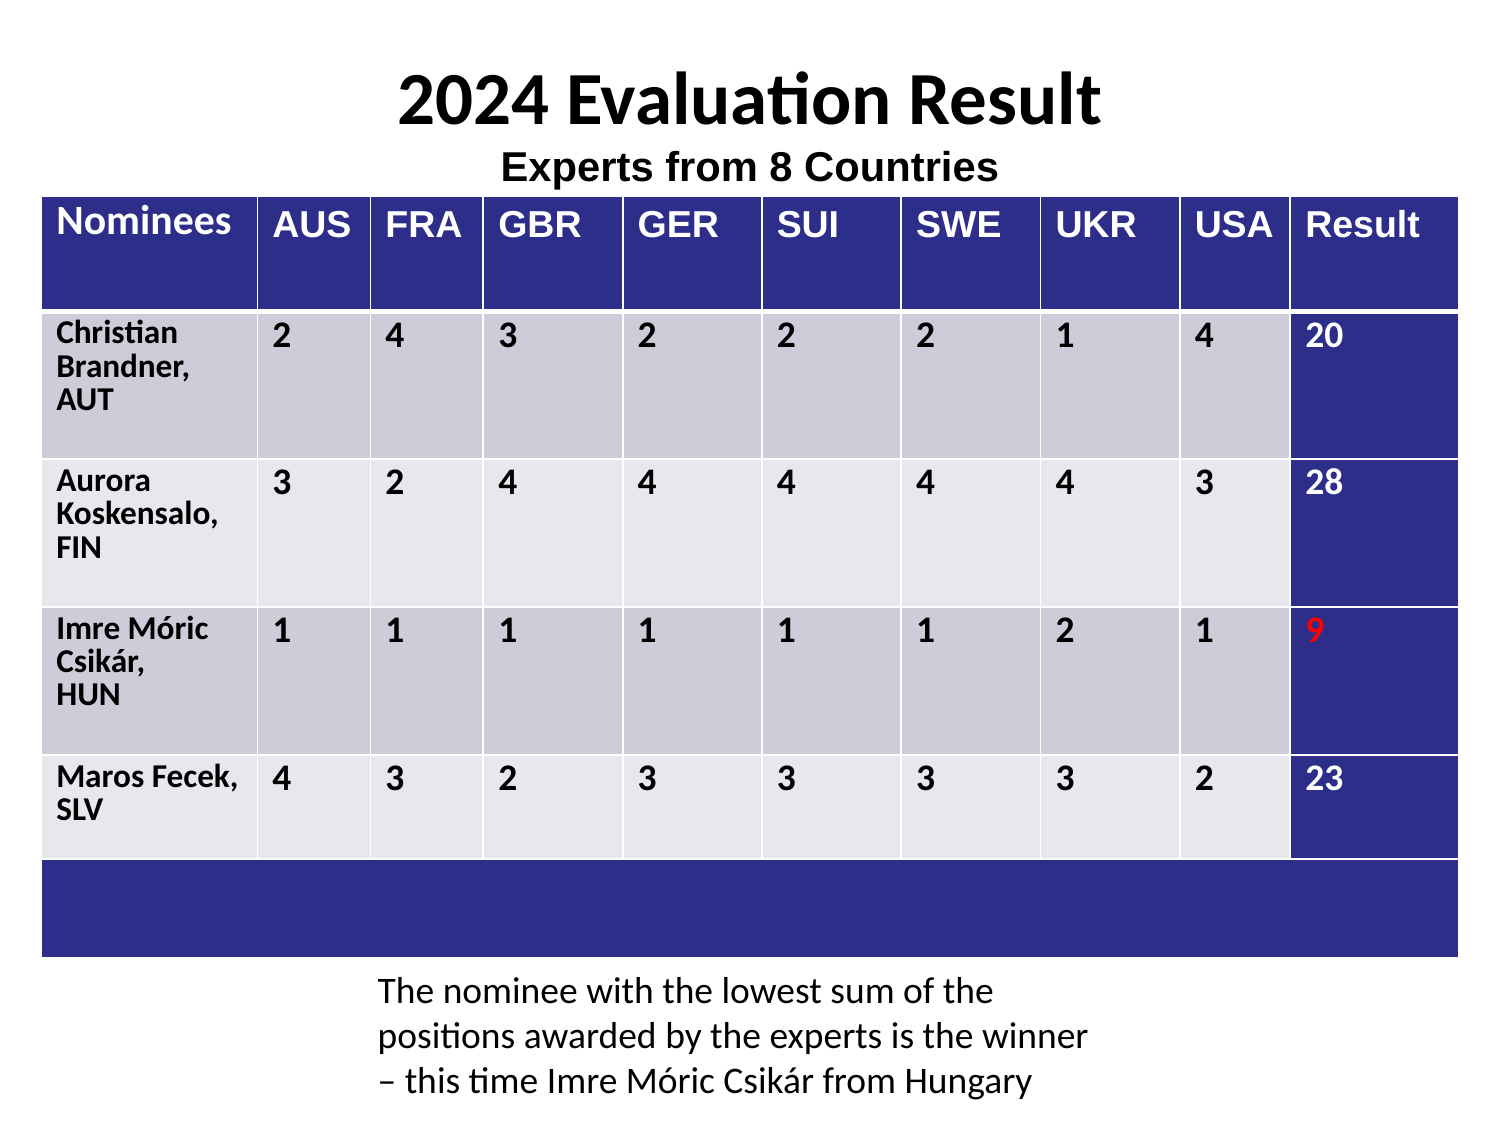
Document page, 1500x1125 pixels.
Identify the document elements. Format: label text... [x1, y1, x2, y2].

table_header UKR [1041, 197, 1179, 309]
table_cell 4 [1041, 460, 1179, 606]
table_cell Christian Brandner, AUT [42, 314, 257, 458]
table_cell 2 [371, 460, 482, 606]
text_box The nominee with the lowest sum of the positions awarded by the experts is the winner – this time Imre Móric Csikár from Hungary [362, 958, 1113, 1108]
table_cell 20 [1291, 314, 1458, 458]
table_cell 2 [484, 756, 622, 858]
table_cell 2 [1181, 756, 1289, 858]
table_cell 3 [902, 756, 1040, 858]
table_cell 3 [371, 756, 482, 858]
table_header Result [1291, 197, 1458, 309]
table_header USA [1181, 197, 1289, 309]
table_header FRA [371, 197, 482, 309]
table_cell 2 [1041, 608, 1179, 754]
table_header SUI [763, 197, 900, 309]
table_cell 1 [1181, 608, 1289, 754]
table_cell 28 [1291, 460, 1458, 606]
table_cell 3 [763, 756, 900, 858]
table_cell 1 [258, 608, 370, 754]
table_cell 4 [258, 756, 370, 858]
table_cell 9 [1291, 608, 1458, 754]
table_cell 3 [484, 314, 622, 458]
table_cell 4 [371, 314, 482, 458]
table_cell 23 [1291, 756, 1458, 858]
table_cell 1 [484, 608, 622, 754]
table_cell Maros Fecek, SLV [42, 756, 257, 858]
table_cell Imre Móric Csikár, HUN [42, 608, 257, 754]
table_header Nominees [42, 197, 257, 309]
table_cell 2 [902, 314, 1040, 458]
table_cell 3 [624, 756, 761, 858]
table_header GER [624, 197, 761, 309]
table_cell 1 [371, 608, 482, 754]
title 2024 Evaluation Result Experts from 8 Countries [81, 115, 1419, 195]
table_cell 4 [763, 460, 900, 606]
table_cell 4 [902, 460, 1040, 606]
table_cell 2 [763, 314, 900, 458]
table_cell 3 [258, 460, 370, 606]
table_cell 2 [624, 314, 761, 458]
table_cell 4 [1181, 314, 1289, 458]
table_cell 1 [902, 608, 1040, 754]
table_cell 1 [763, 608, 900, 754]
table_cell 3 [1181, 460, 1289, 606]
table_header AUS [258, 197, 370, 309]
table_cell 3 [1041, 756, 1179, 858]
table_cell 1 [624, 608, 761, 754]
table_cell 4 [484, 460, 622, 606]
table_cell [42, 860, 1458, 957]
table_cell Aurora Koskensalo, FIN [42, 460, 257, 606]
table_cell 1 [1041, 314, 1179, 458]
table_cell 2 [258, 314, 370, 458]
table_header SWE [902, 197, 1040, 309]
table_header GBR [484, 197, 622, 309]
table_cell 4 [624, 460, 761, 606]
